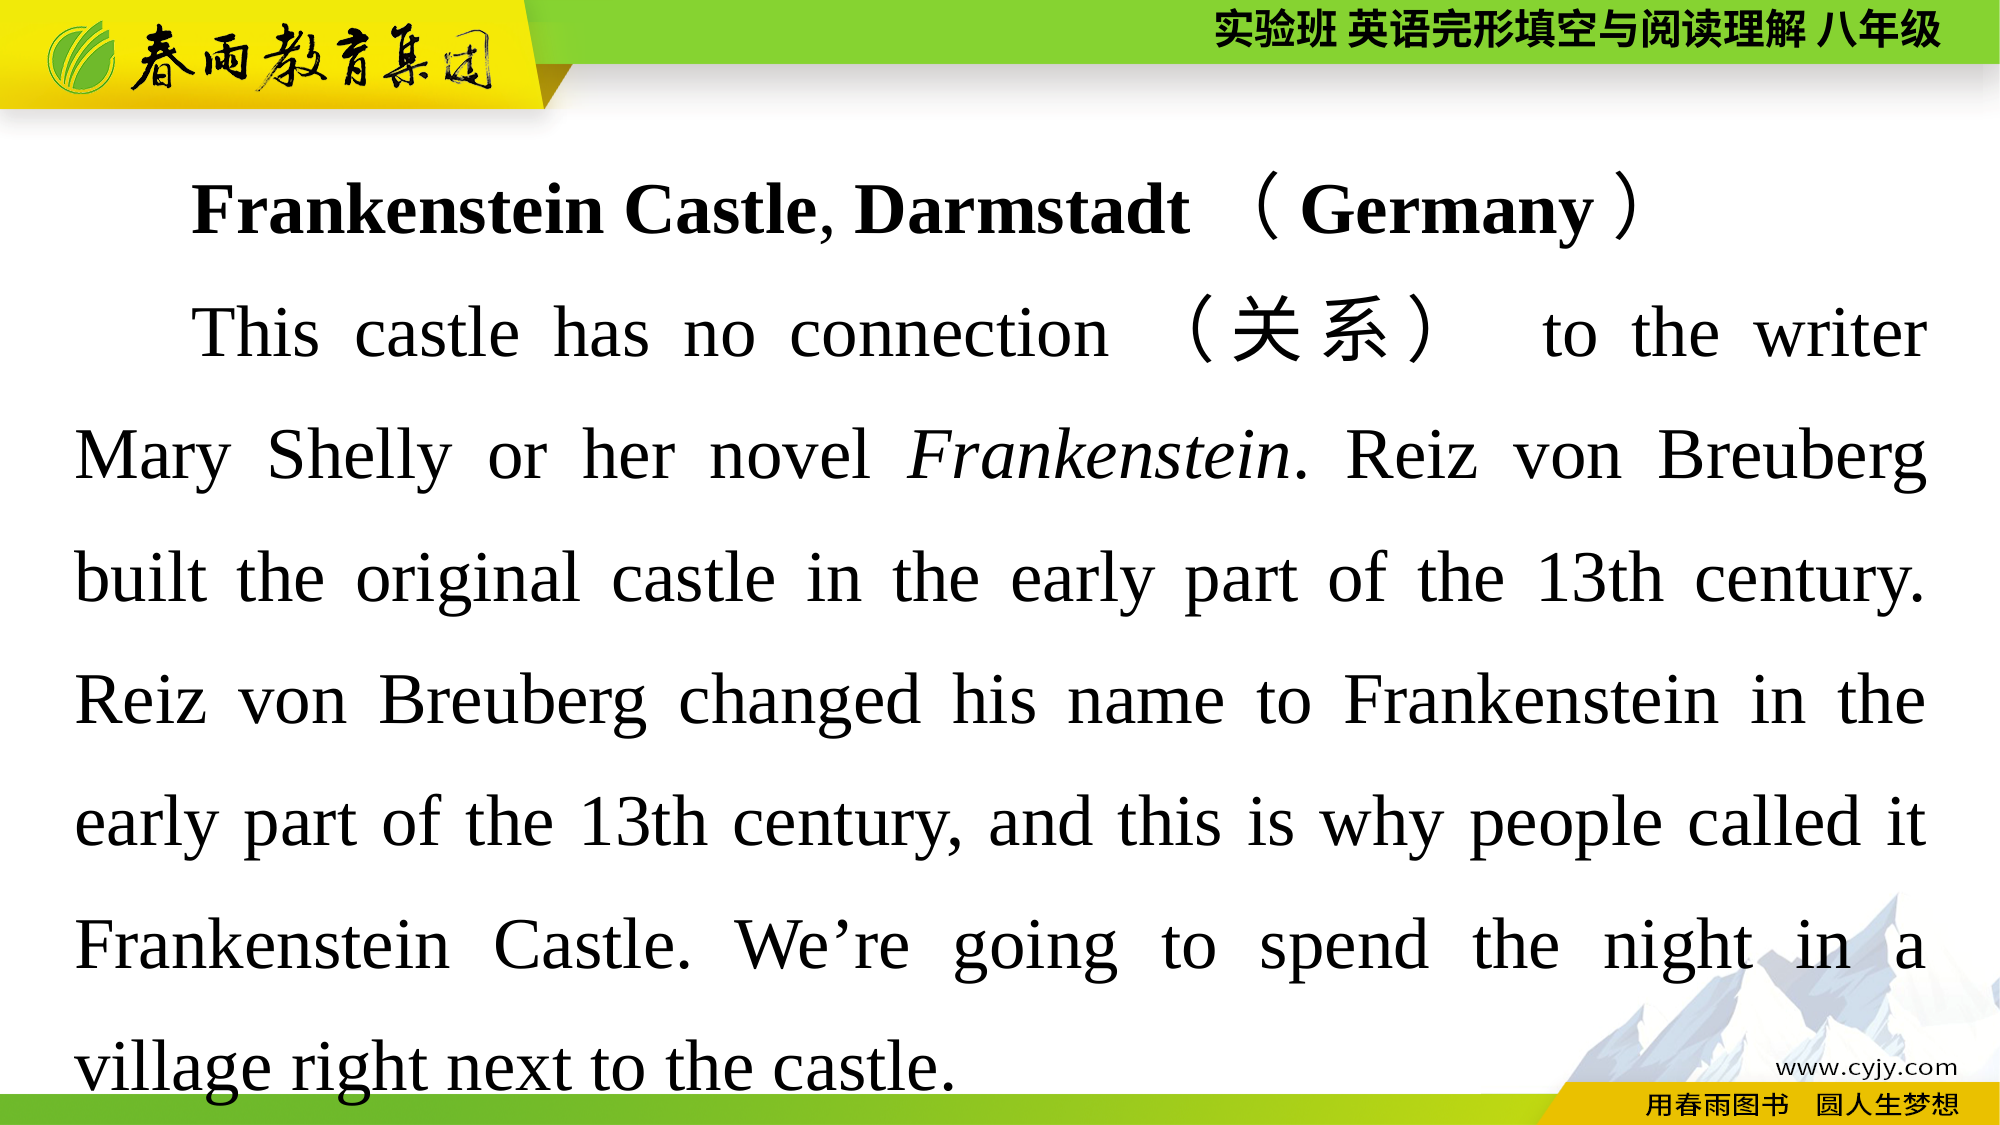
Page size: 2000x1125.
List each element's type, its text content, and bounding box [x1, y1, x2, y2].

picture [0, 0, 2000, 1125]
list Frankenstein Castle, Darmstadt（Germany） This castle has no connection（关系） to the writer Mary Shelly or her novel Frankenstein. Reiz von Breuberg built the original castle in the early part of the 13th century. Reiz von Breuberg changed his name to Frankenstein in the early part of the 13th century, and this is why people called it Frankenstein Castle. We’re going to spend the night in a village right next to the castle. [59, 118, 1944, 1090]
